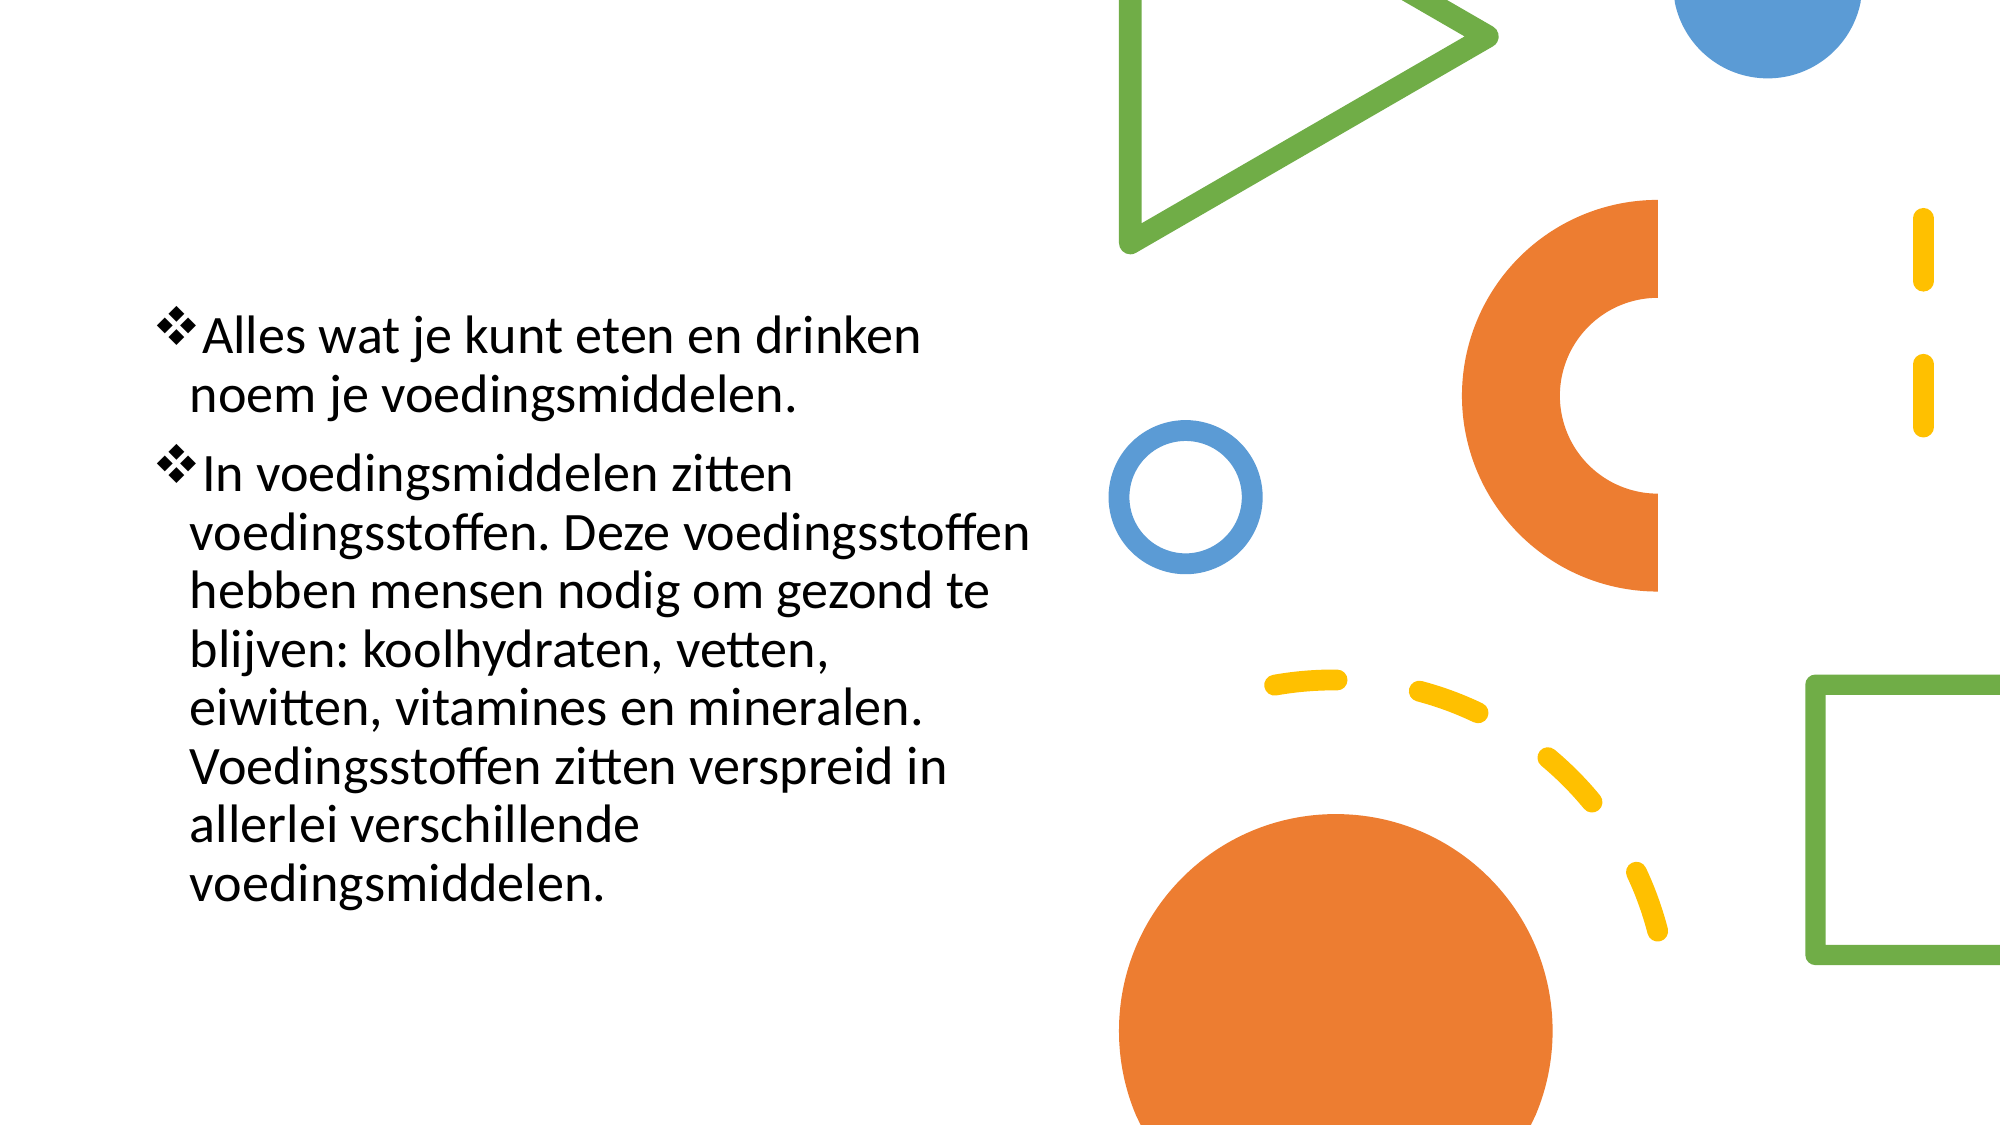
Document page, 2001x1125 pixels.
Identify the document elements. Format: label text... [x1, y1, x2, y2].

text_box [1673, 0, 1862, 80]
text_box [1117, 813, 1554, 1125]
text_box [1274, 679, 1664, 977]
text_box [0, 0, 2000, 1125]
text_box [1805, 674, 2000, 966]
text_box [1118, 0, 1499, 255]
text_box [1460, 198, 1659, 593]
list Alles wat je kunt eten en drinken noem je voedingsmiddelen. In voedingsmiddelen zitten voedingsstoffen. Deze voedingsstoffen hebben mensen nodig om gezond te blijven: koolhydraten, vetten, eiwitten, vitamines en mineralen. Voedingsstoffen zitten verspreid in allerlei verschillende voedingsmiddelen. [137, 299, 1050, 1014]
text_box [1117, 429, 1254, 565]
